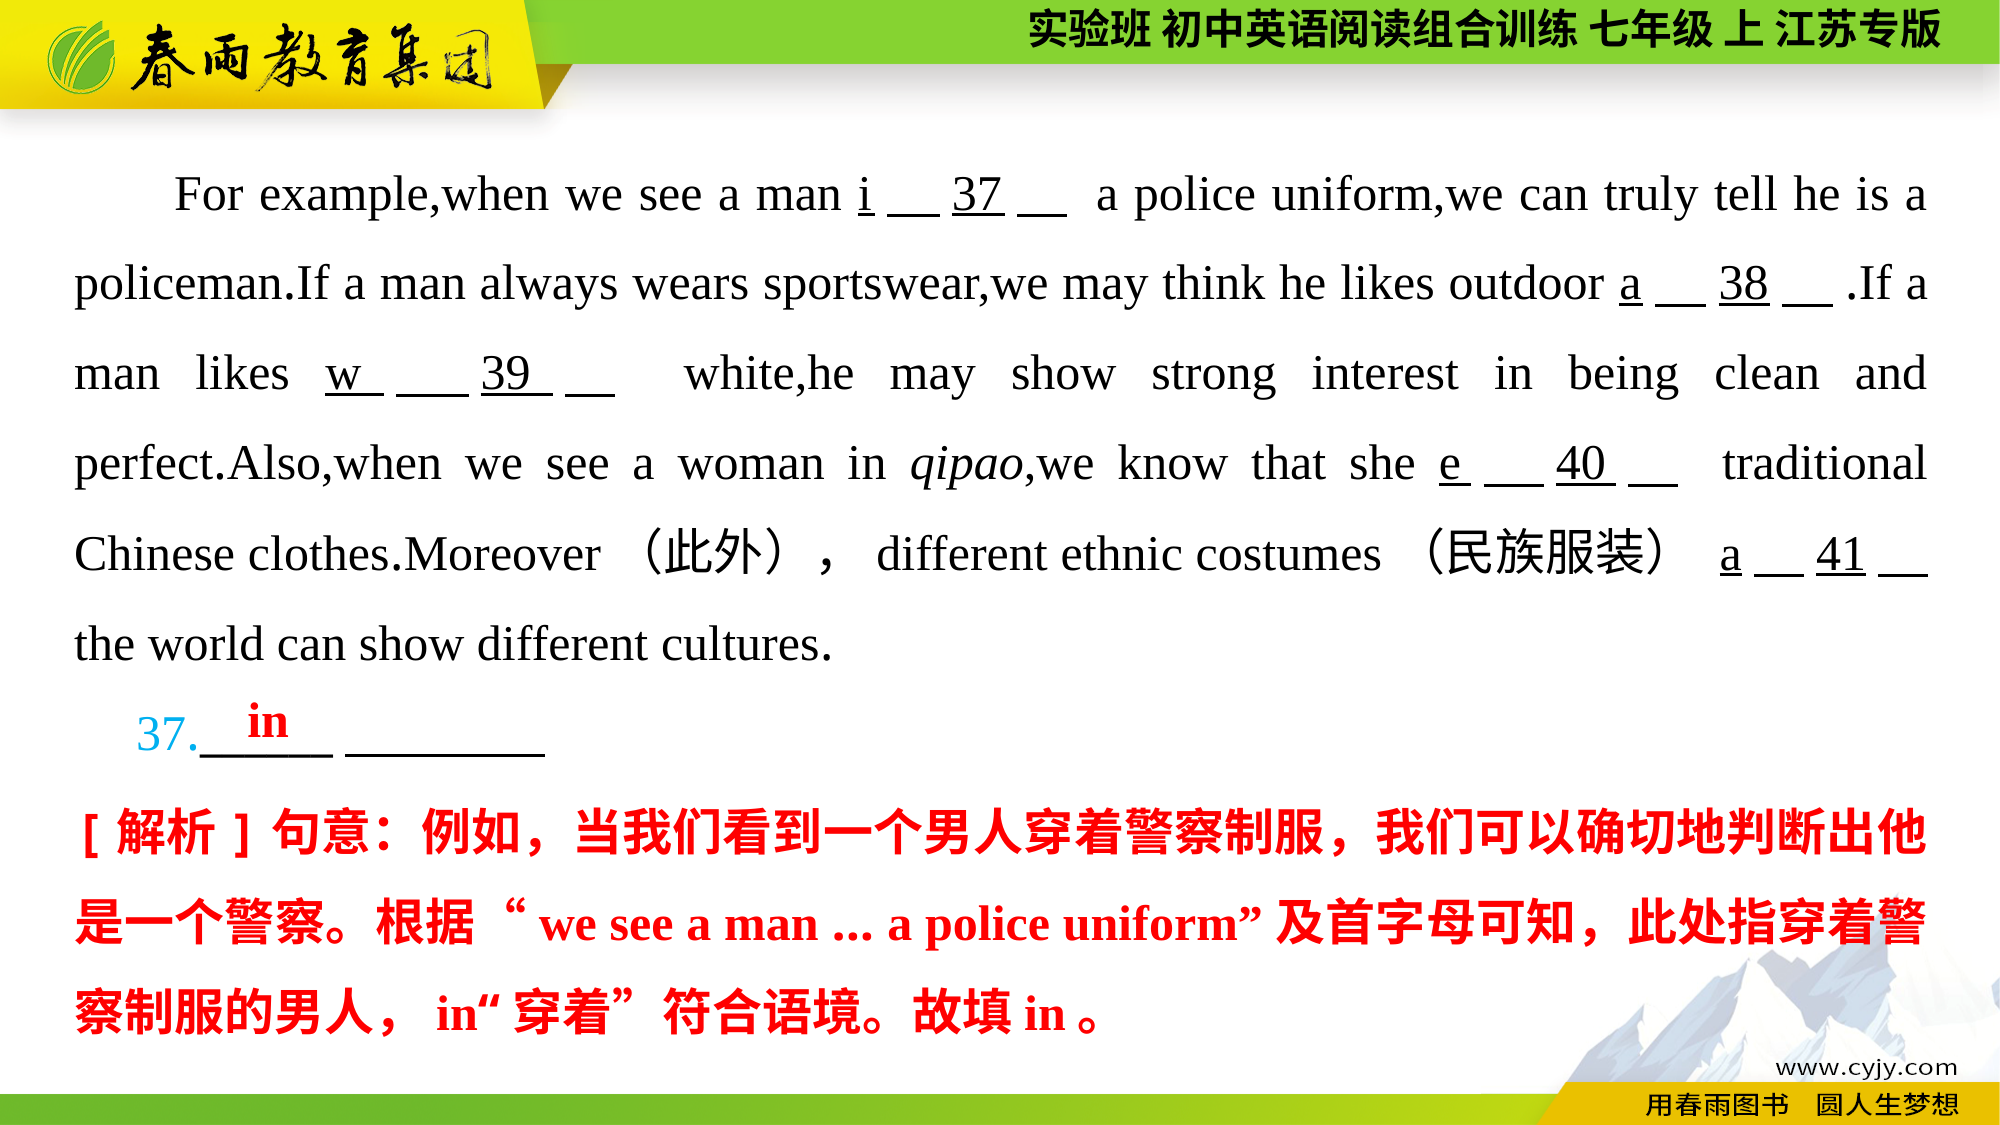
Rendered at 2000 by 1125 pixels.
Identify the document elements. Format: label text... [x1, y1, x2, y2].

picture [0, 0, 2000, 1125]
text_box [解析]句意：例如，当我们看到一个男人穿着警察制服，我们可以确切地判断出他是一个警察。根据“we see a man ... a police uniform”及首字母可知，此处指穿着警察制服的男人，in“穿着”符合语境。故填in。 [59, 763, 1944, 1049]
text_box in [232, 680, 304, 755]
list For example,when we see a man i 37 a police uniform,we can truly tell he is a policeman.If a man always wears sportswear,we may think he likes outdoor a 38 .If a man likes w 39 white,he may show strong interest in being clean and perfect.Also,when we see a woman in qipao,we know that she e 40 traditional Chinese clothes.Moreover（此外），different ethnic costumes（民族服装） a 41 the world can show different cultures. 37.______ [59, 122, 1944, 763]
